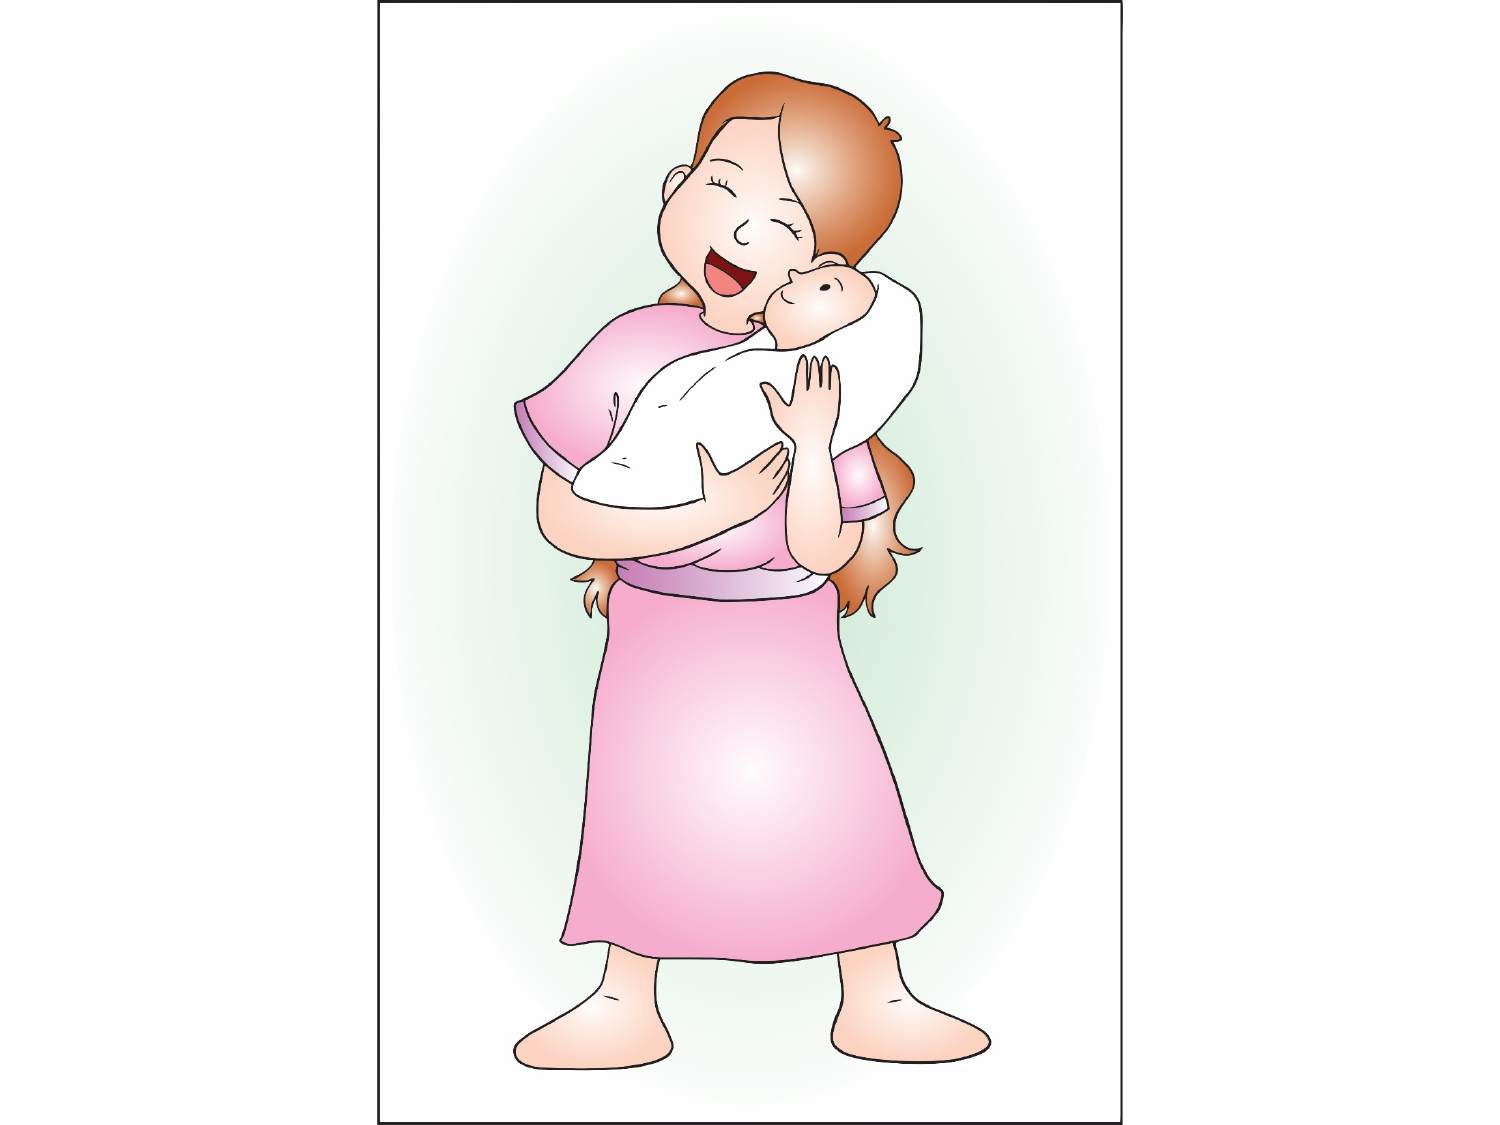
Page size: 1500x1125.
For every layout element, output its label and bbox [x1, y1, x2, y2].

picture [377, 0, 1123, 1125]
